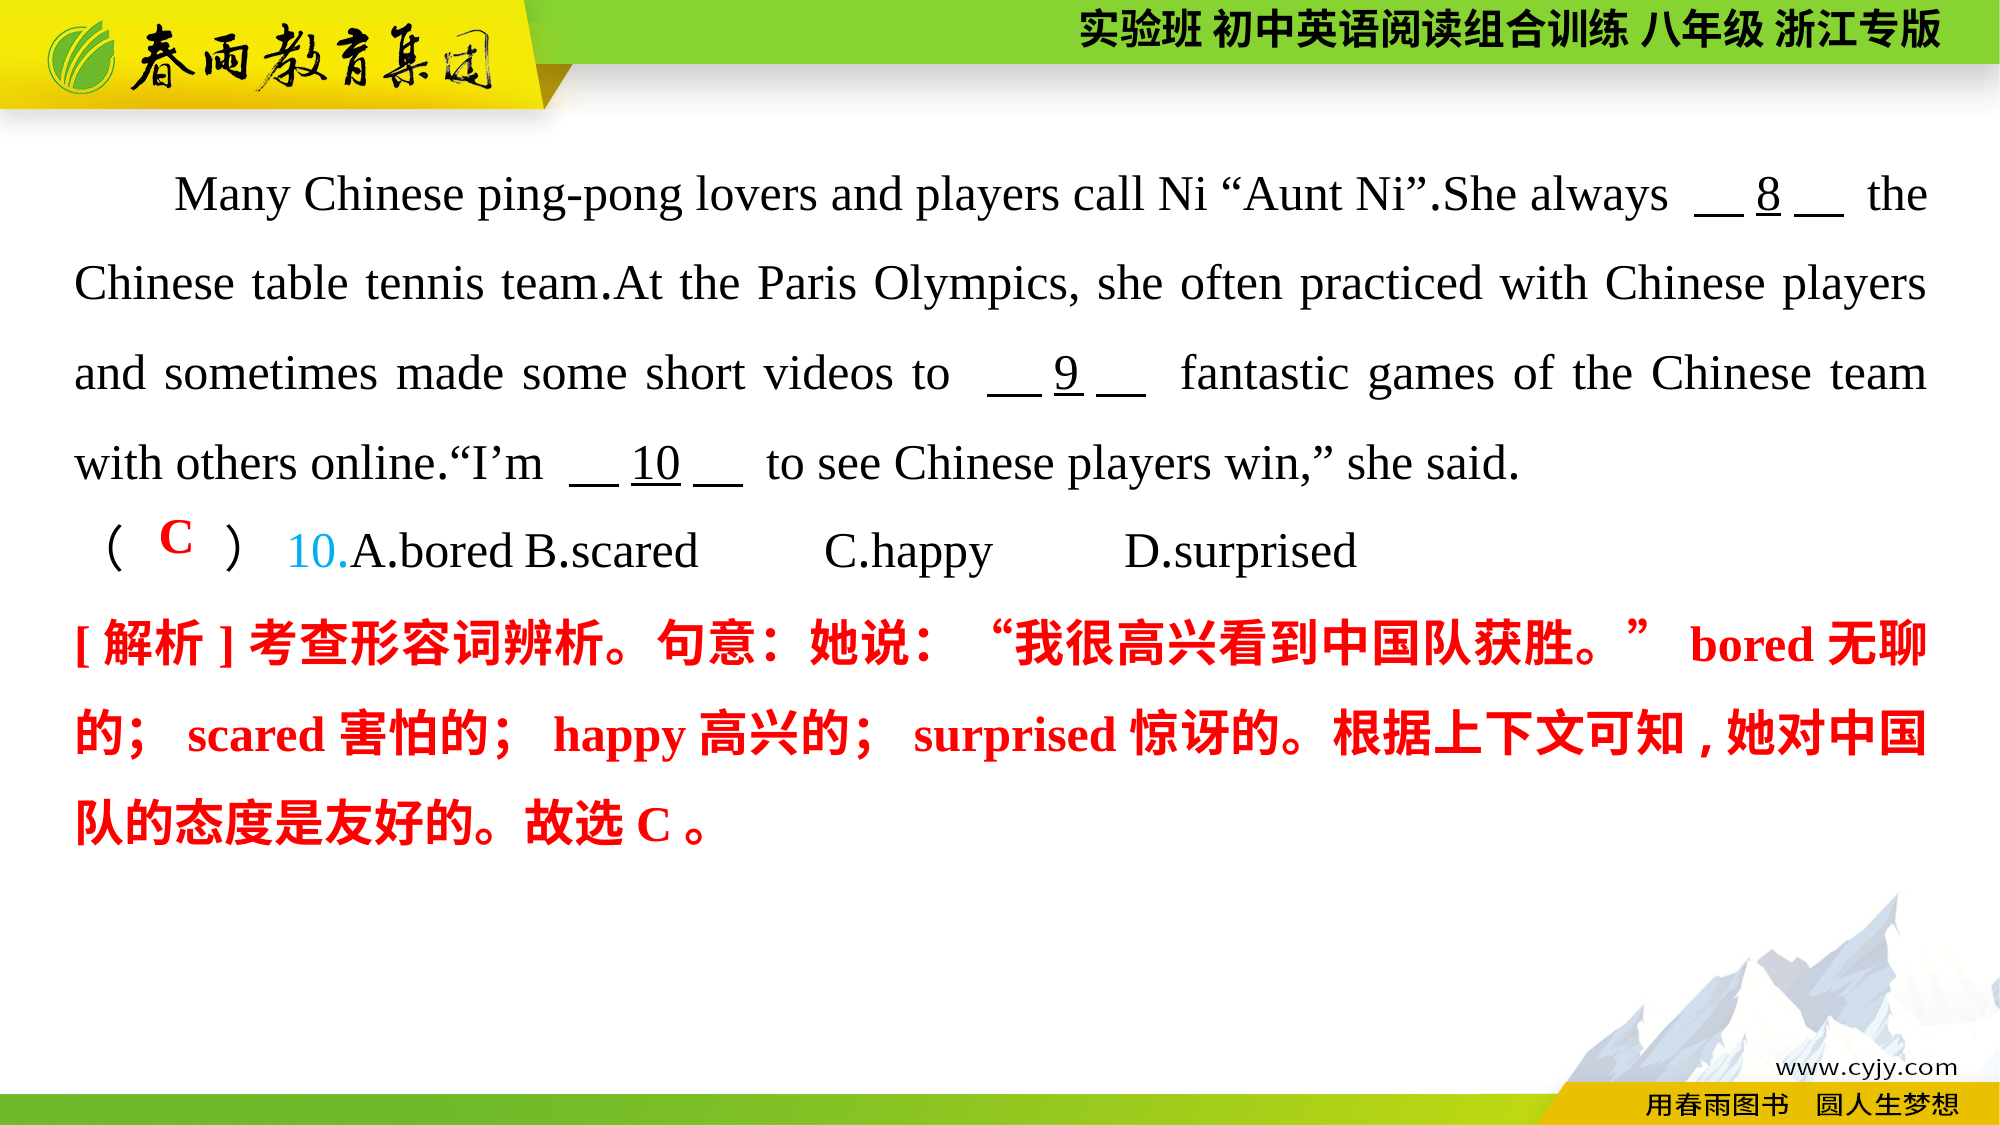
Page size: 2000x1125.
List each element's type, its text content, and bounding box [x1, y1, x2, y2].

list Many Chinese ping-pong lovers and players call Ni “Aunt Ni”.She always 8 the Chinese table tennis team.At the Paris Olympics, she often practiced with Chinese players and sometimes made some short videos to 9 fantastic games of the Chinese team with others online.“I’m 10 to see Chinese players win,” she said. [59, 122, 1944, 479]
text_box [解析]考查形容词辨析。句意：她说：“我很高兴看到中国队获胜。”bored无聊的；scared害怕的；happy高兴的；surprised惊讶的。根据上下文可知,她对中国队的态度是友好的。故选C。 [59, 574, 1944, 860]
text_box （ ）10.A.bored B.scared C.happy D.surprised [59, 479, 1944, 574]
text_box C [143, 496, 210, 571]
picture [0, 0, 2000, 1125]
